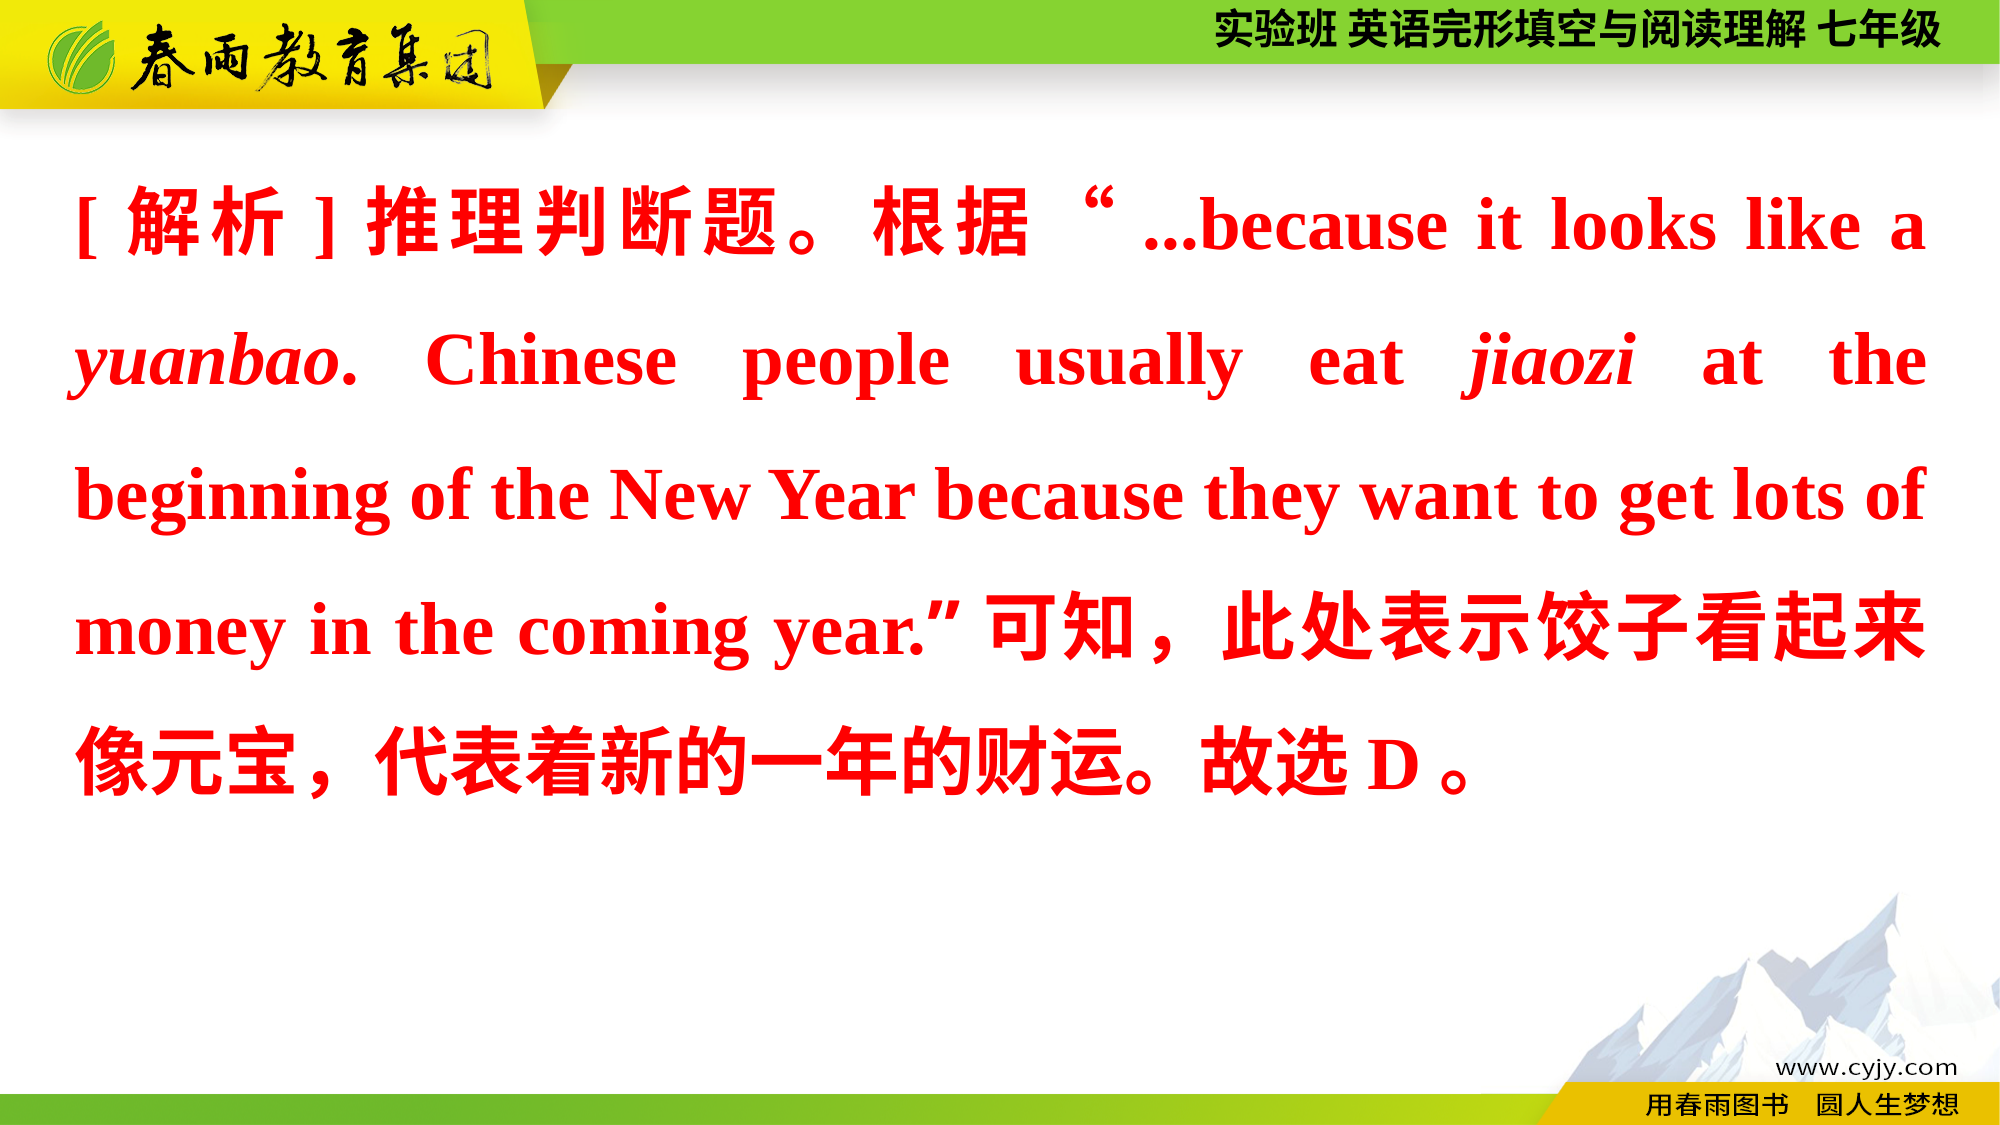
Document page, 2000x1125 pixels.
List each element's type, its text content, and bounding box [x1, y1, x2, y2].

list [解析]推理判断题。根据“...because it looks like a yuanbao. Chinese people usually eat jiaozi at the beginning of the New Year because they want to get lots of money in the coming year.”可知，此处表示饺子看起来像元宝，代表着新的一年的财运。故选D。 [59, 122, 1944, 802]
picture [0, 0, 2000, 1125]
